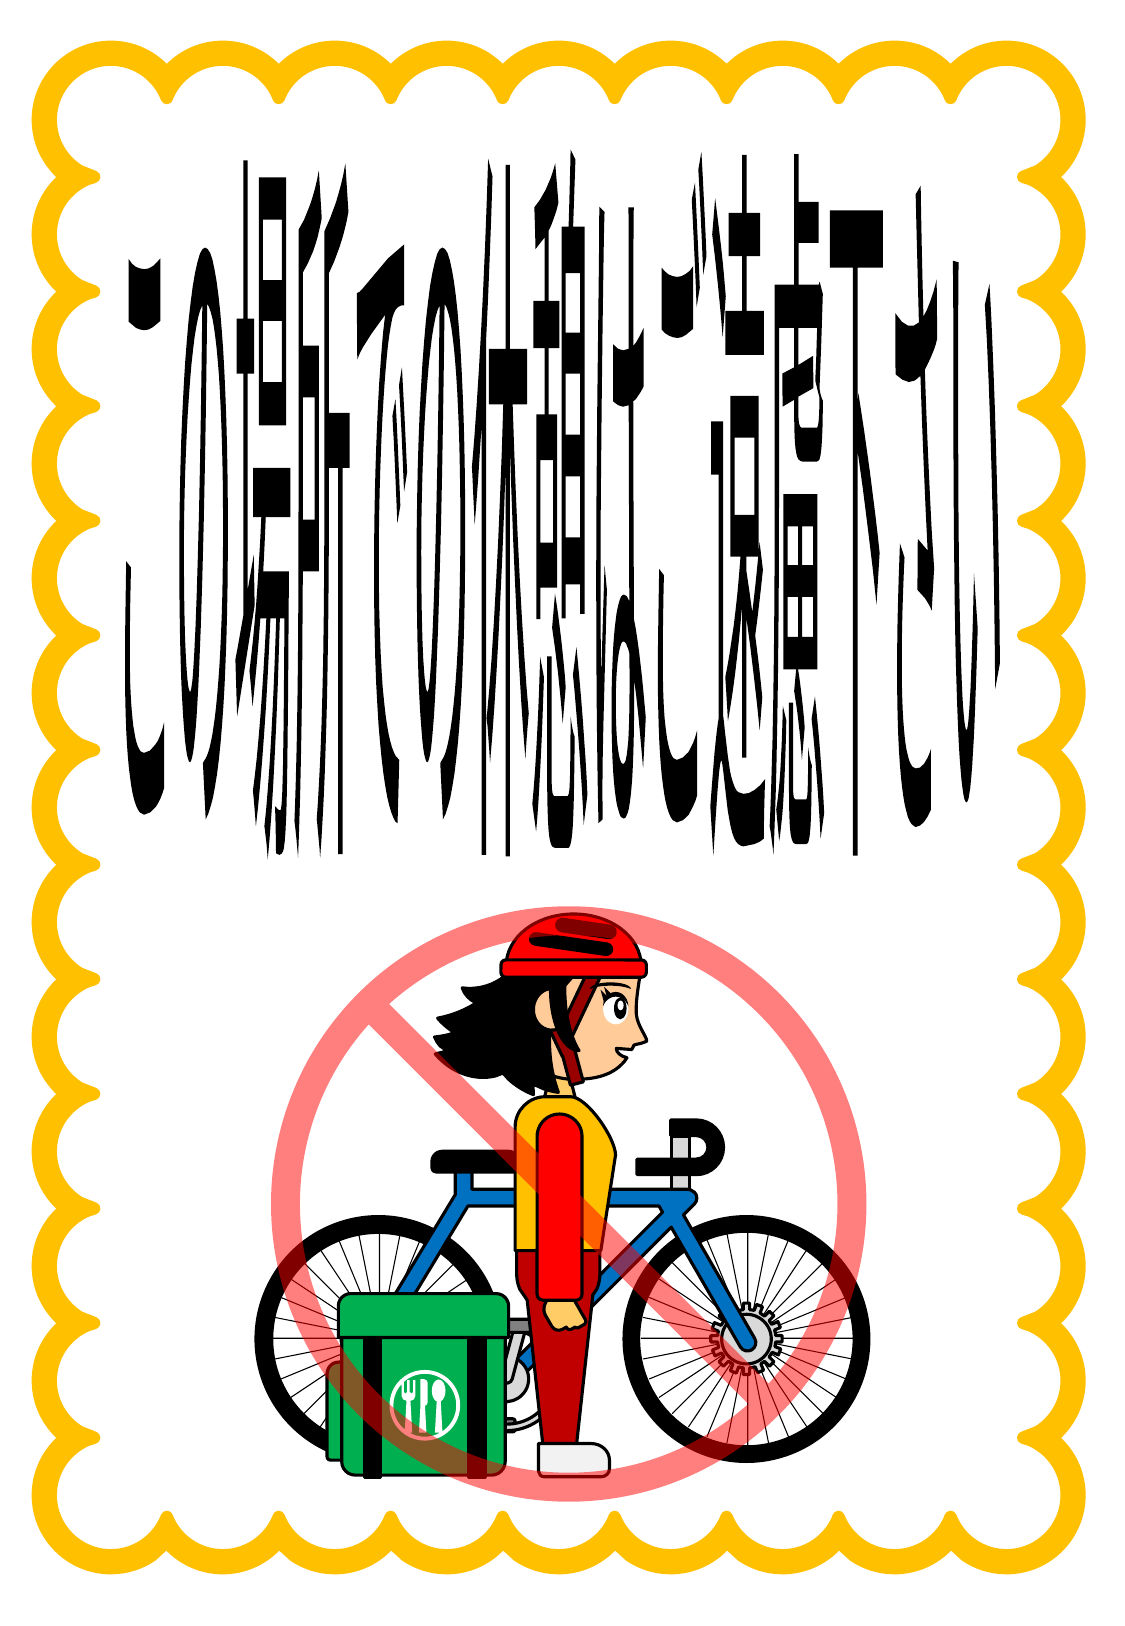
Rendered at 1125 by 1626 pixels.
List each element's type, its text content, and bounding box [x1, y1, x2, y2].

text_box [35, 44, 1082, 1571]
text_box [255, 905, 870, 1502]
text_box この場所での休憩は ご遠慮下さい [769, 154, 823, 855]
text_box この場所での休憩は ご遠慮下さい [725, 395, 763, 758]
